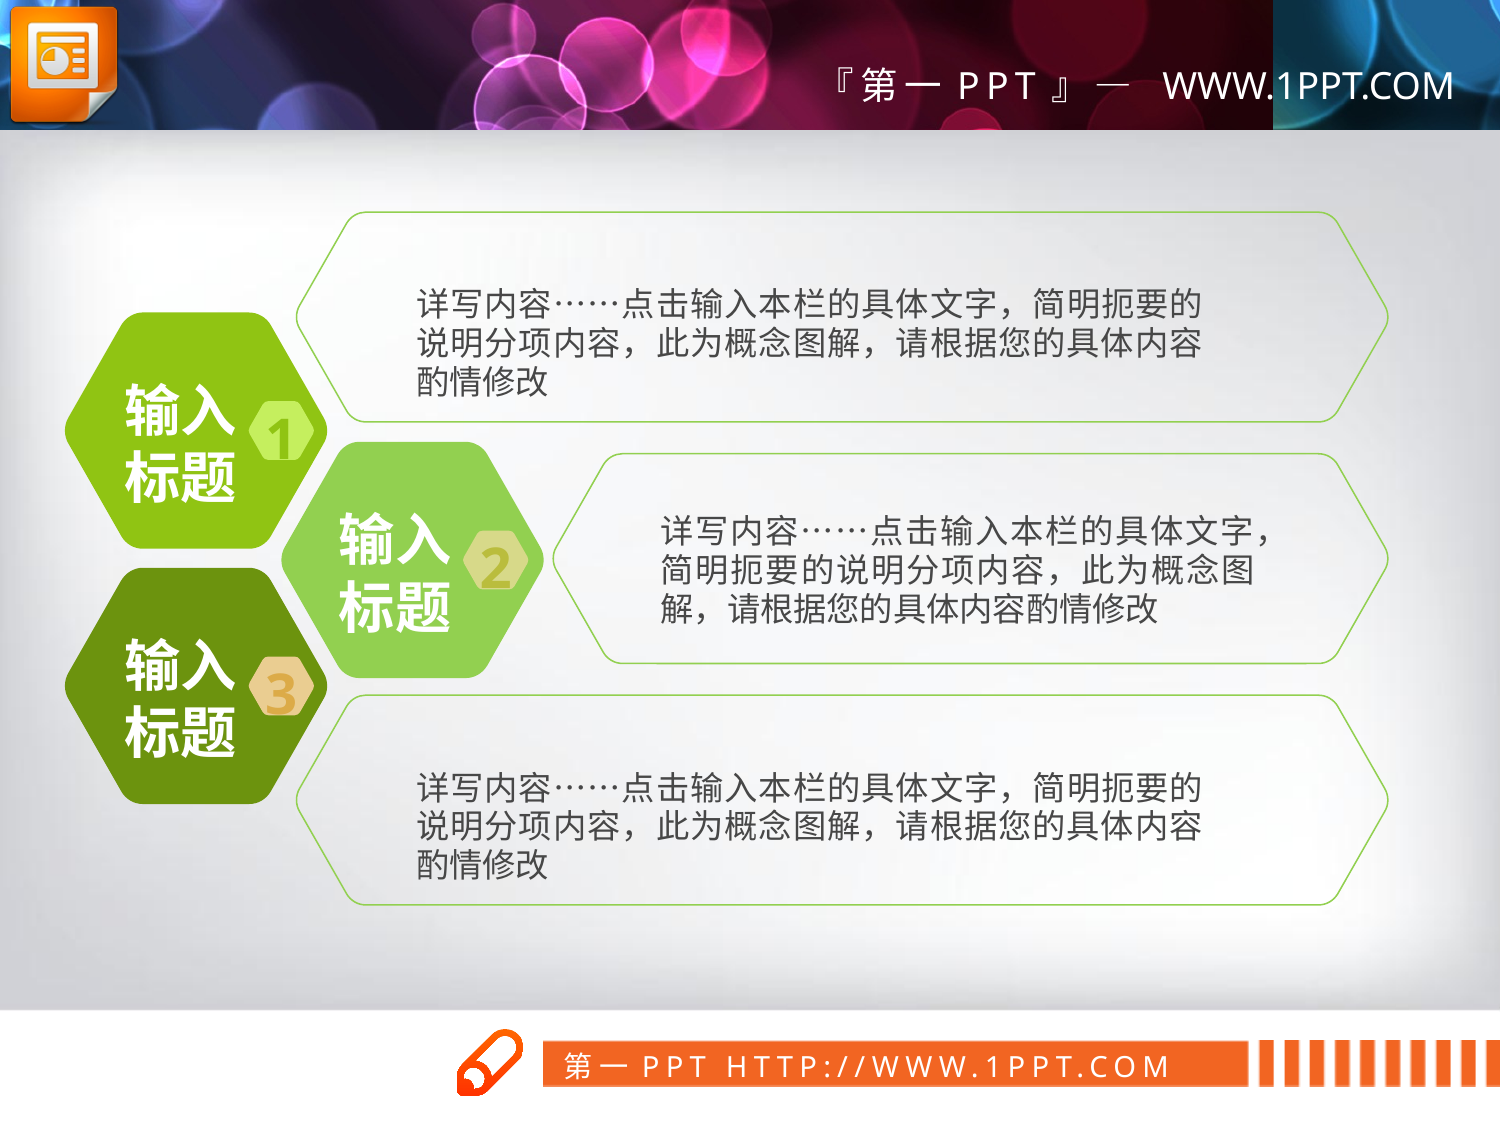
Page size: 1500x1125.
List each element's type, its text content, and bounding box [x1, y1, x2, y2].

picture [543, 1040, 1500, 1087]
text_box [64, 312, 314, 549]
text_box [319, 664, 328, 707]
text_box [462, 530, 529, 590]
text_box [319, 409, 328, 452]
text_box [64, 567, 314, 805]
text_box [248, 400, 315, 461]
picture [0, 0, 1500, 1012]
text_box 输入标题 [122, 374, 239, 510]
text_box [553, 453, 1388, 664]
text_box [296, 695, 1388, 905]
text_box 详写内容……点击输入本栏的具体文字，简明扼要的说明分项内容，此为概念图解，请根据您的具体内容酌情修改 [416, 284, 1205, 402]
text_box 输入标题 [122, 630, 239, 766]
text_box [248, 656, 315, 716]
text_box [296, 212, 1388, 422]
text_box 详写内容……点击输入本栏的具体文字，简明扼要的说明分项内容，此为概念图解，请根据您的具体内容酌情修改 [416, 767, 1205, 885]
text_box 输入标题 [337, 504, 453, 640]
text_box [281, 441, 544, 679]
text_box 详写内容……点击输入本栏的具体文字，简明扼要的说明分项内容，此为概念图解，请根据您的具体内容酌情修改 [660, 511, 1257, 629]
